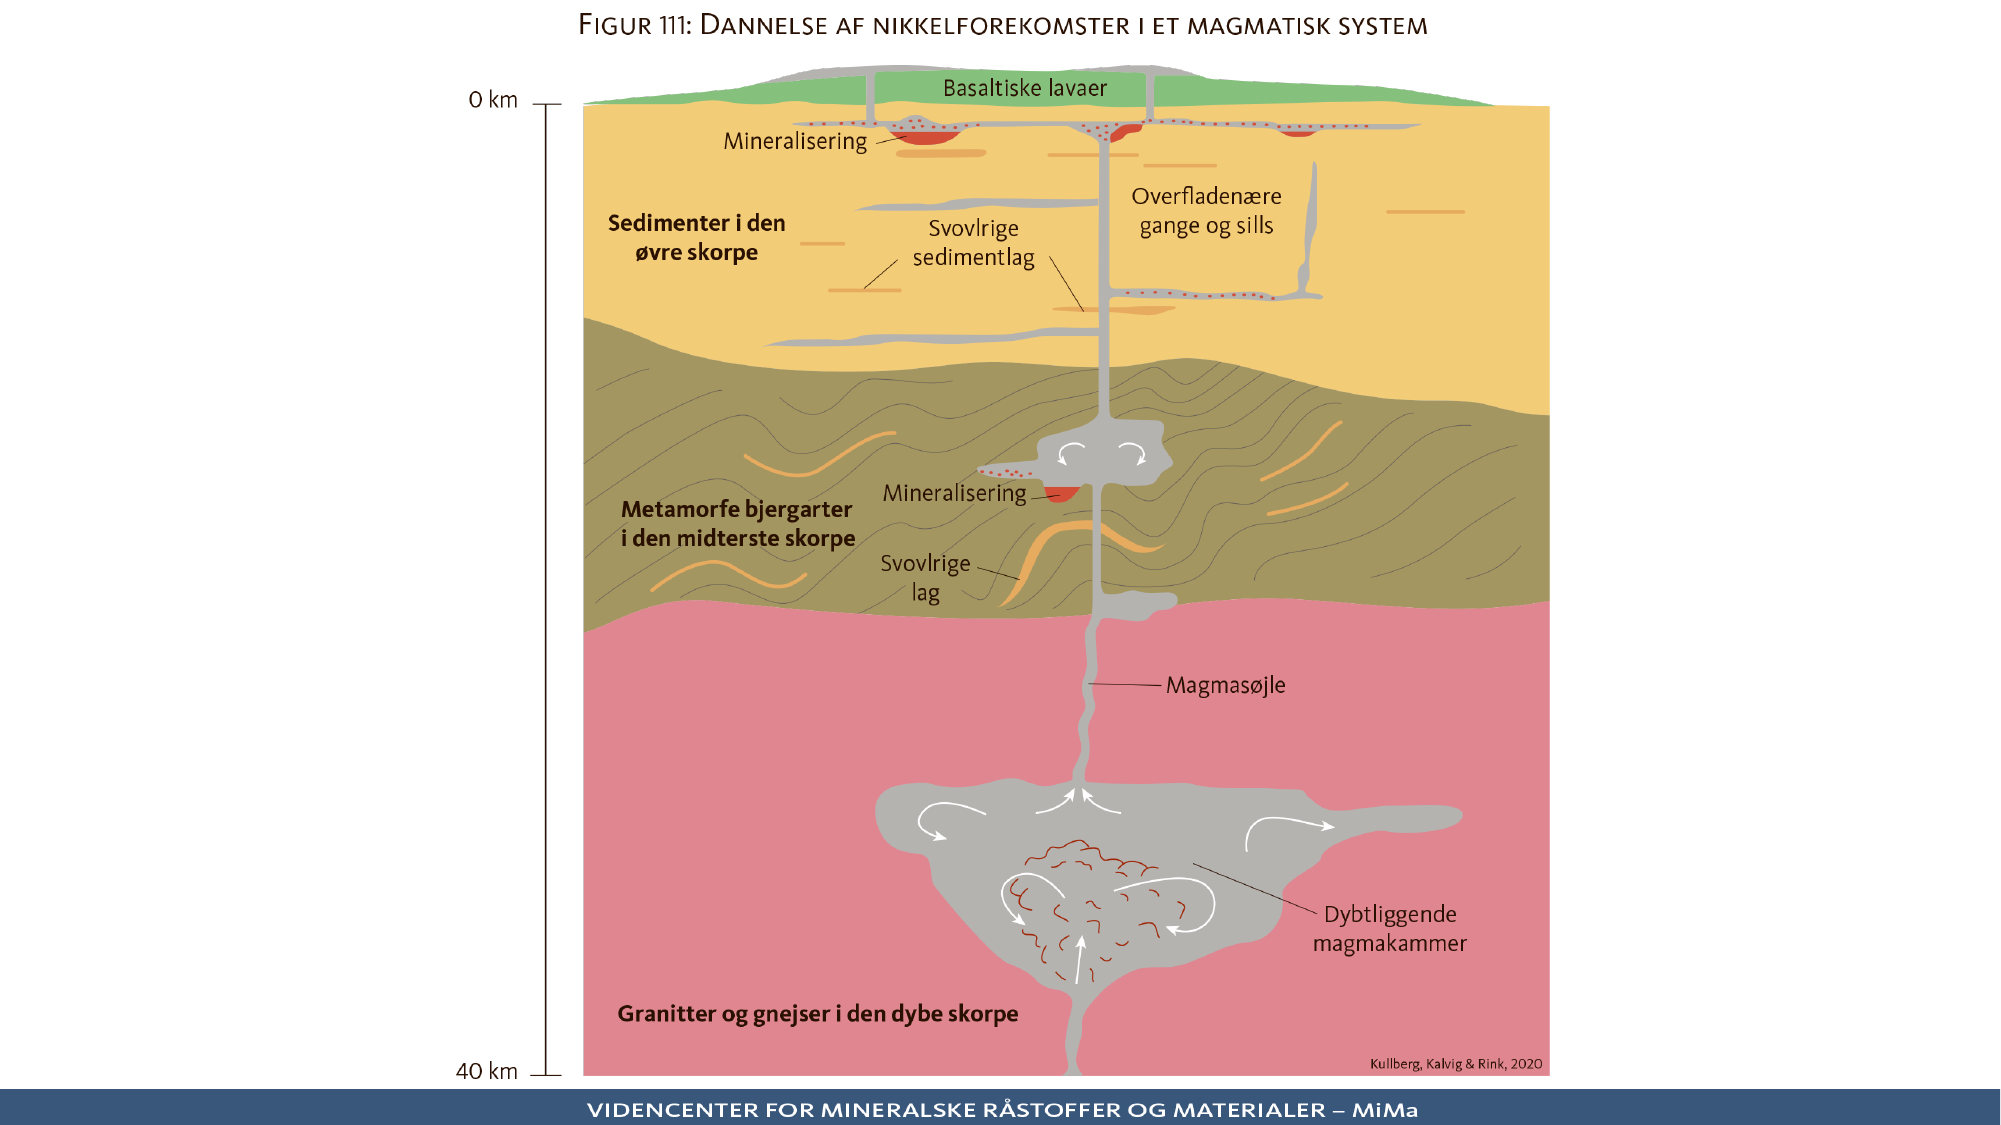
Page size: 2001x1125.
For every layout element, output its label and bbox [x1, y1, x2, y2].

picture [0, 1089, 2001, 1125]
picture [446, 0, 1554, 1087]
